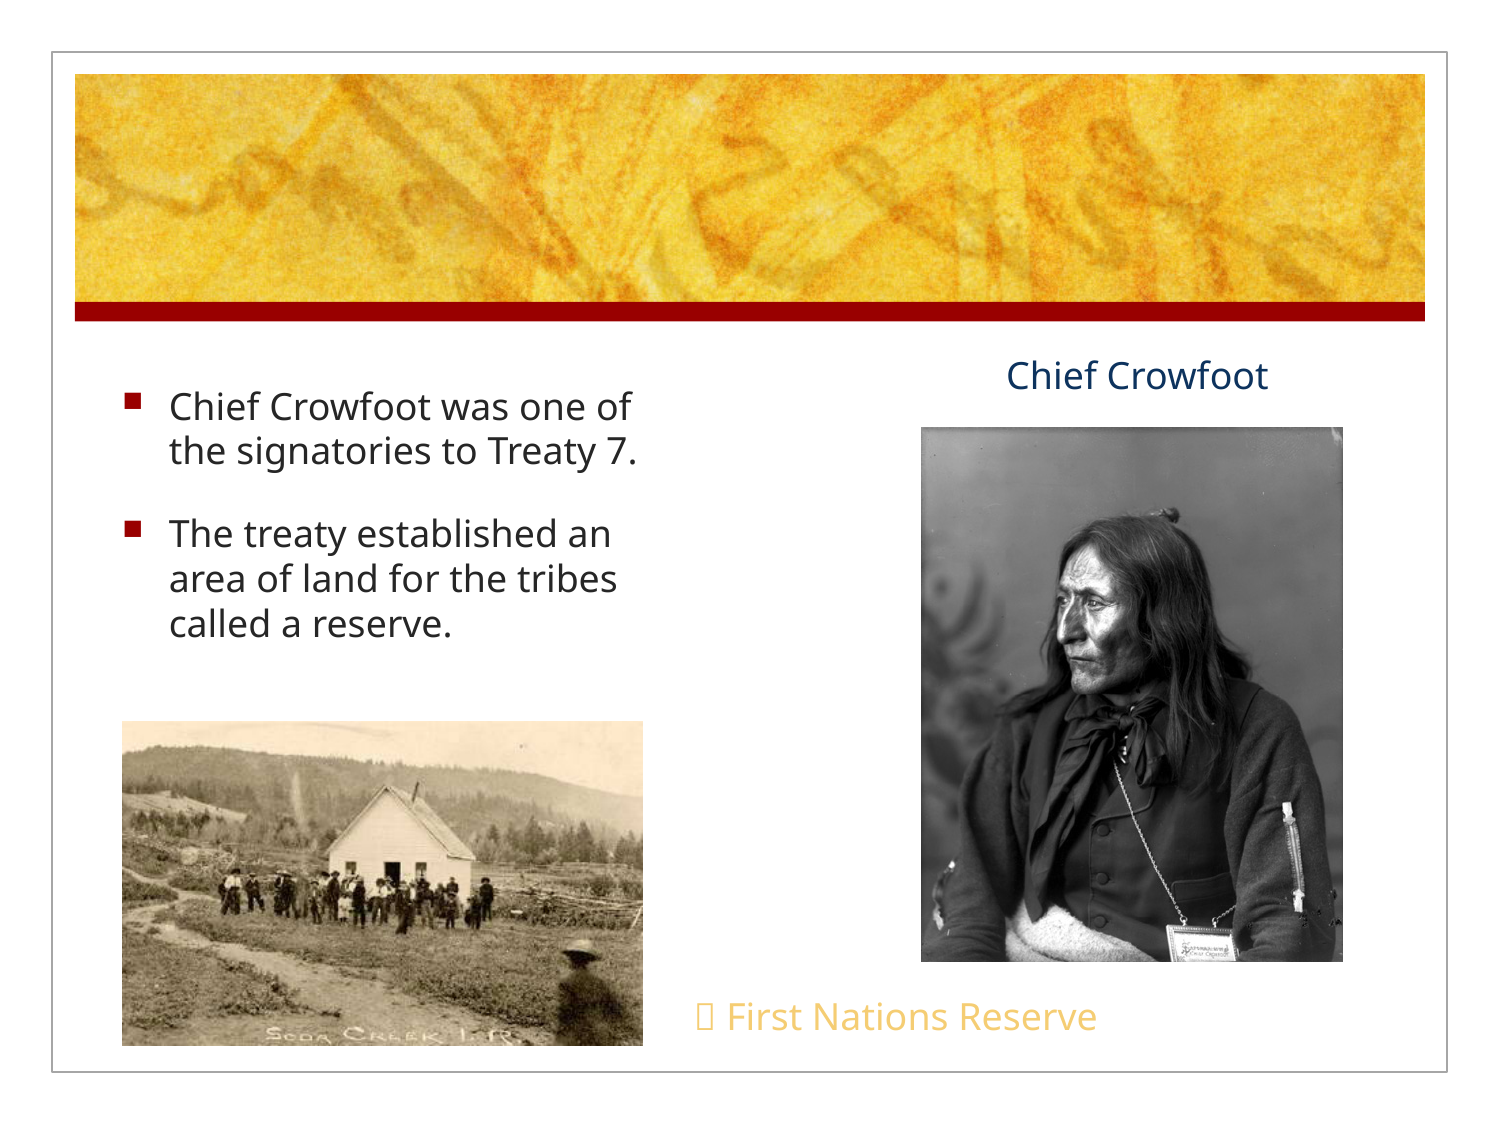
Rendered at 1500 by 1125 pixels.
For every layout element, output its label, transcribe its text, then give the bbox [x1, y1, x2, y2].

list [597, 426, 1500, 962]
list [57, 720, 708, 1047]
picture [75, 74, 1425, 301]
text_box  First Nations Reserve [708, 985, 1114, 1045]
list Chief Crowfoot was one of the signatories to Treaty 7. The treaty established an area of land for the tribes called a reserve. [107, 375, 708, 720]
text_box Chief Crowfoot [991, 344, 1284, 405]
